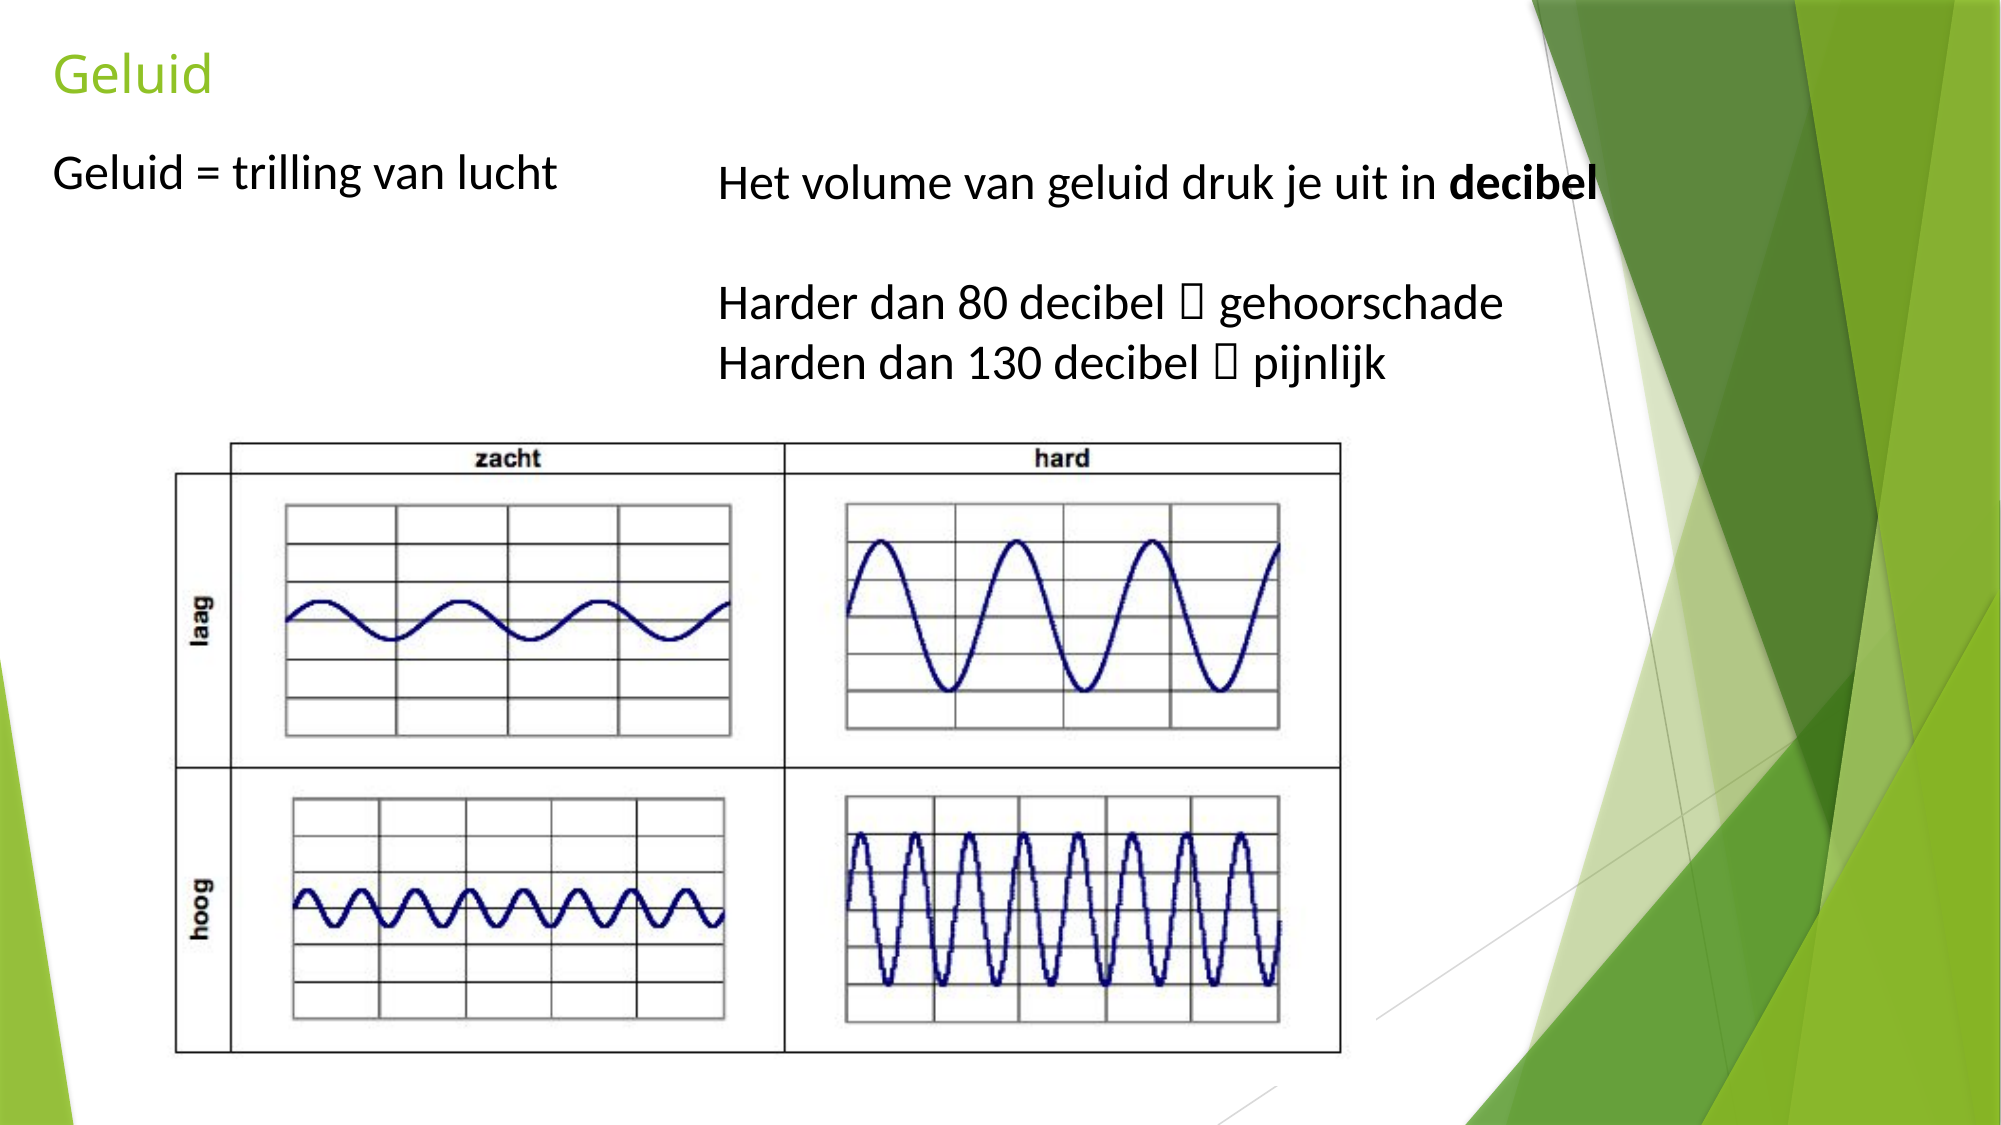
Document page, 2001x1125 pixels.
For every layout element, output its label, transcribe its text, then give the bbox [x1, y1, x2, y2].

text_box Het volume van geluid druk je uit in decibel Harder dan 80 decibel  gehoorschade Harden dan 130 decibel  pijnlijk [703, 141, 1704, 397]
picture [137, 421, 1377, 1086]
title Geluid [37, 32, 549, 112]
text_box Geluid = trilling van lucht [38, 132, 592, 207]
